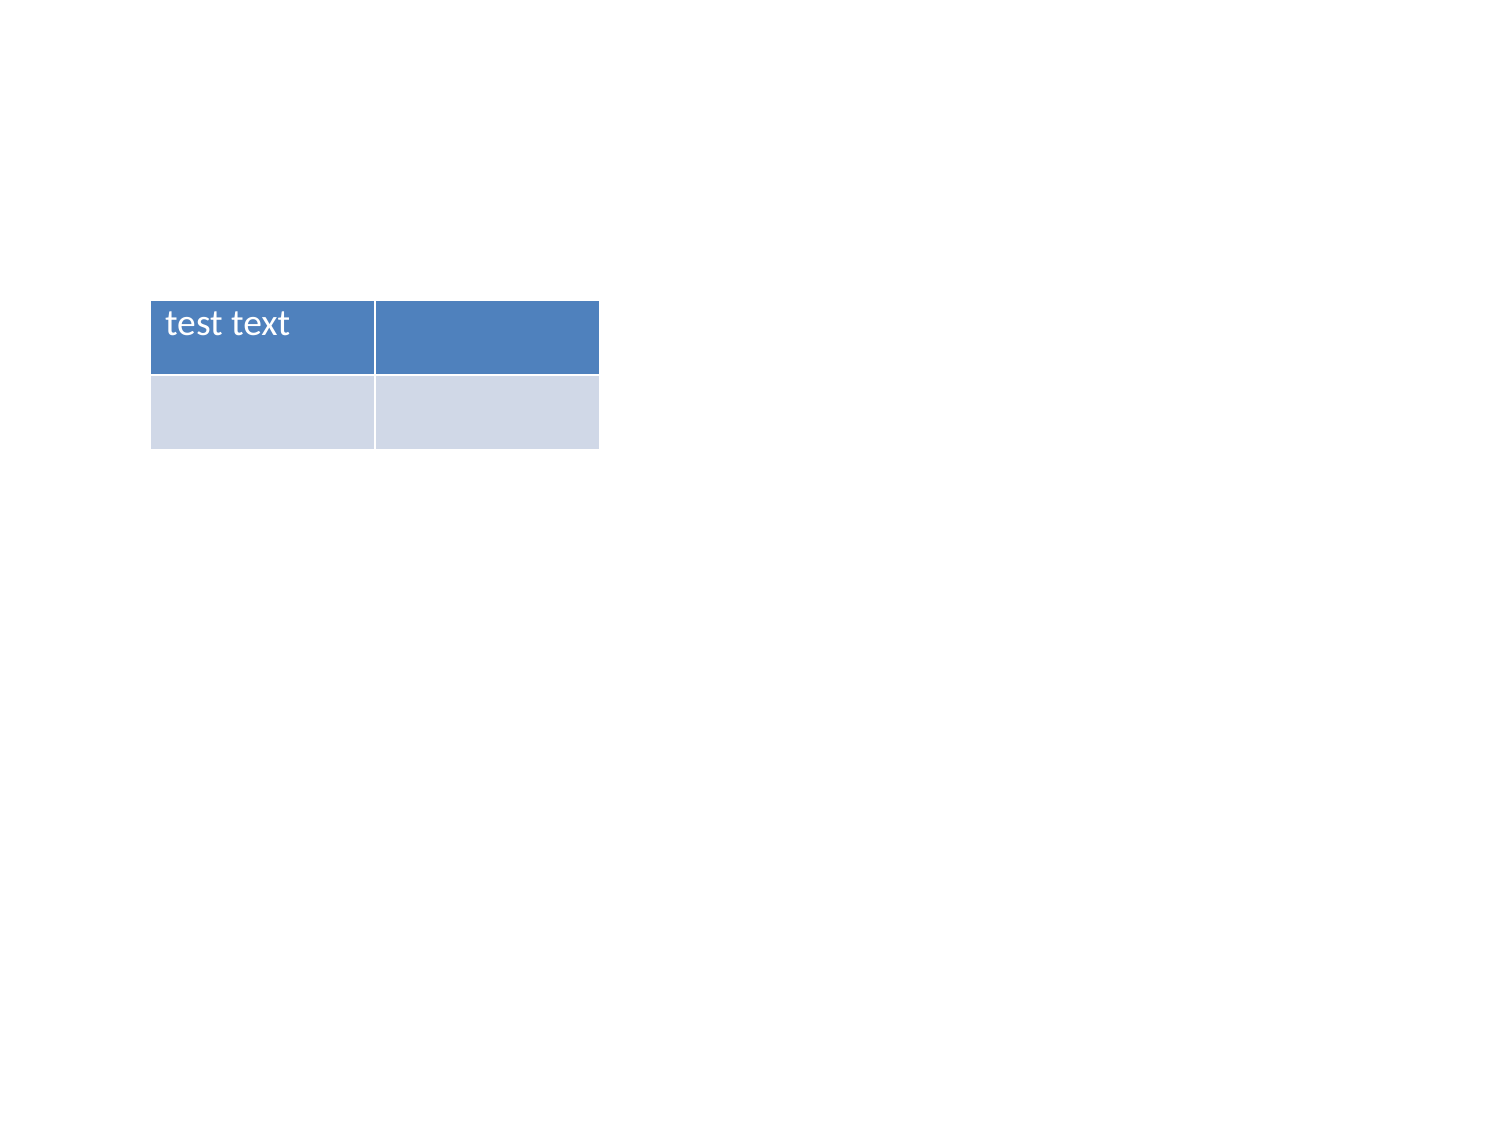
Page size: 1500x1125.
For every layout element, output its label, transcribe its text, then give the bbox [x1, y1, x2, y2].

table_header [376, 301, 599, 374]
table_header test text [151, 301, 374, 374]
table_cell [376, 376, 599, 449]
table_cell [151, 376, 374, 449]
